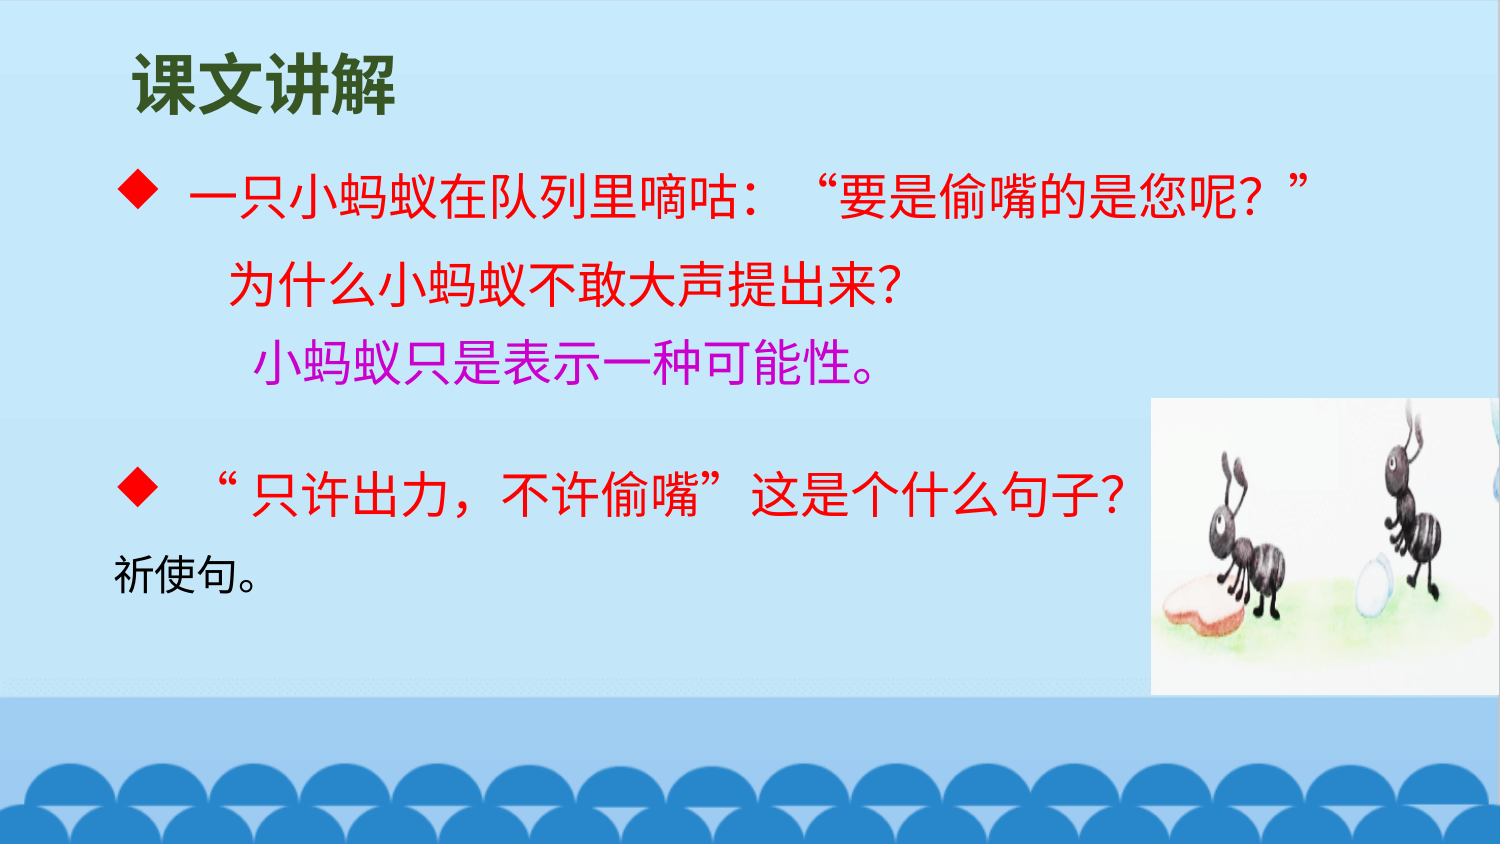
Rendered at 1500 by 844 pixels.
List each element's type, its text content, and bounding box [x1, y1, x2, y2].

text_box 小蚂蚁只是表示一种可能性。 [237, 324, 918, 399]
text_box 课文讲解 [115, 35, 413, 131]
text_box 一只小蚂蚁在队列里嘀咕：“要是偷嘴的是您呢？” [98, 158, 1354, 233]
text_box “只许出力，不许偷嘴”这是个什么句子？ 祈使句。 [98, 426, 1151, 607]
text_box 为什么小蚂蚁不敢大声提出来？ [212, 245, 943, 321]
picture [0, 0, 1500, 844]
